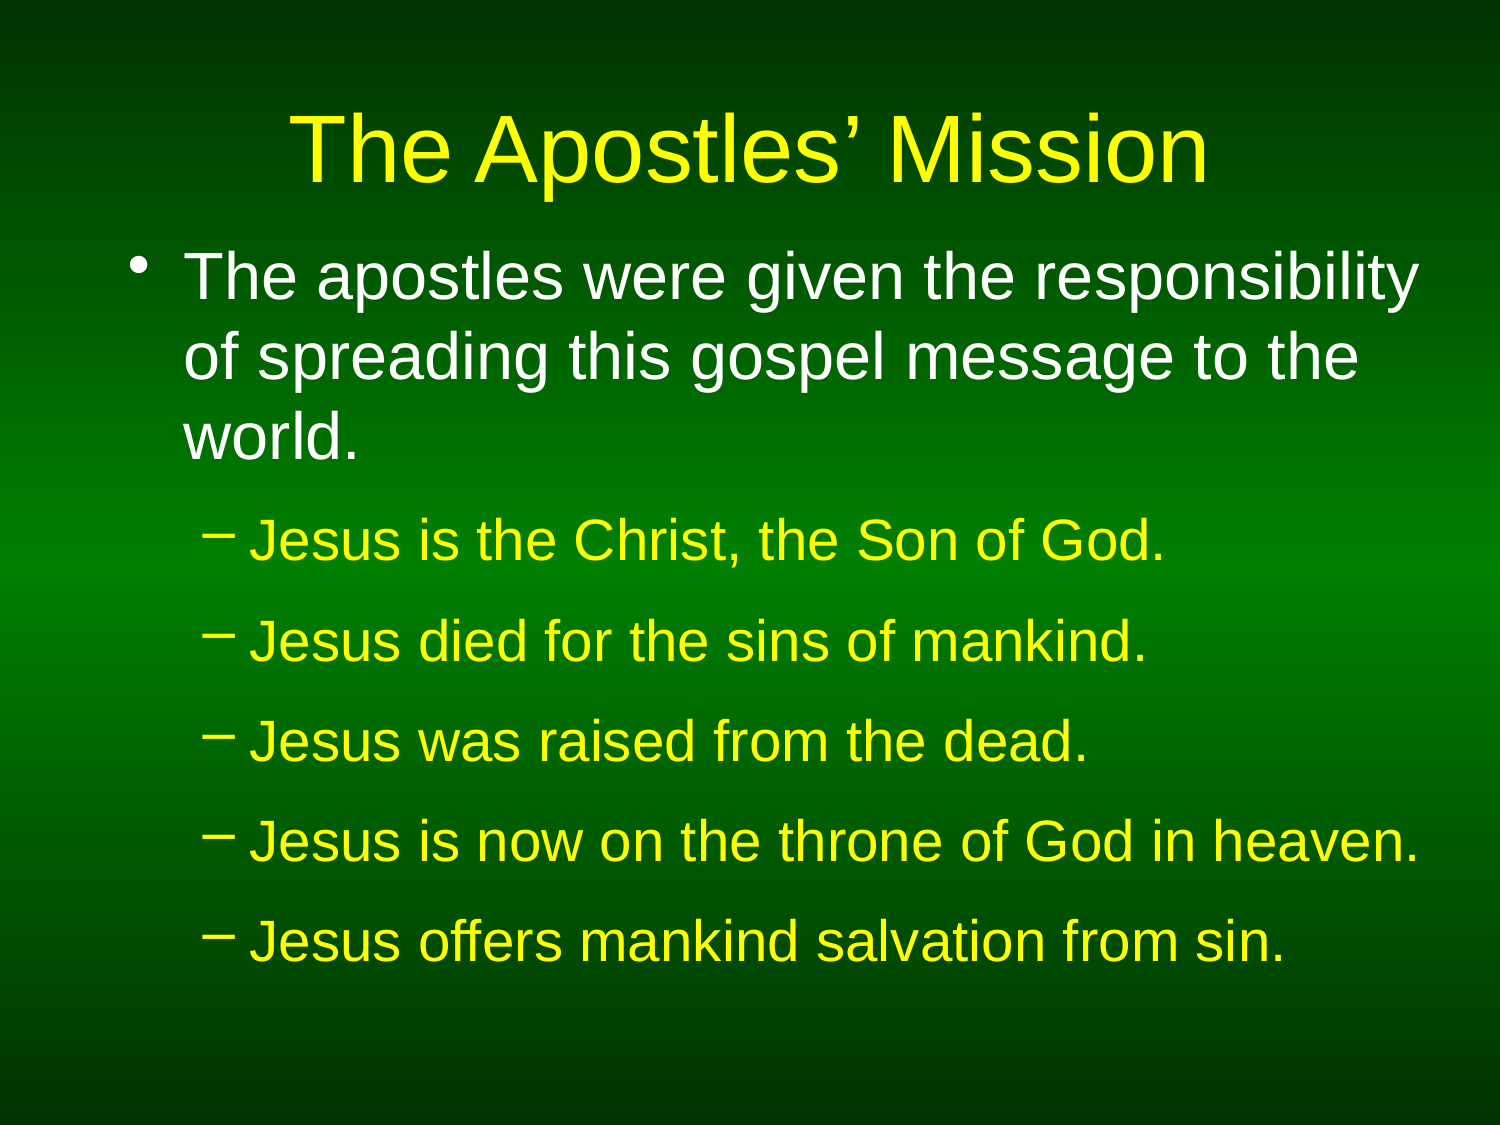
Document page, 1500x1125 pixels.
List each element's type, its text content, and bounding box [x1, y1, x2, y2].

list The apostles were given the responsibility of spreading this gospel message to the world. Jesus is the Christ, the Son of God. Jesus died for the sins of mankind. Jesus was raised from the dead. Jesus is now on the throne of God in heaven. Jesus offers mankind salvation from sin. [112, 224, 1463, 1125]
title The Apostles’ Mission [37, 50, 1463, 238]
